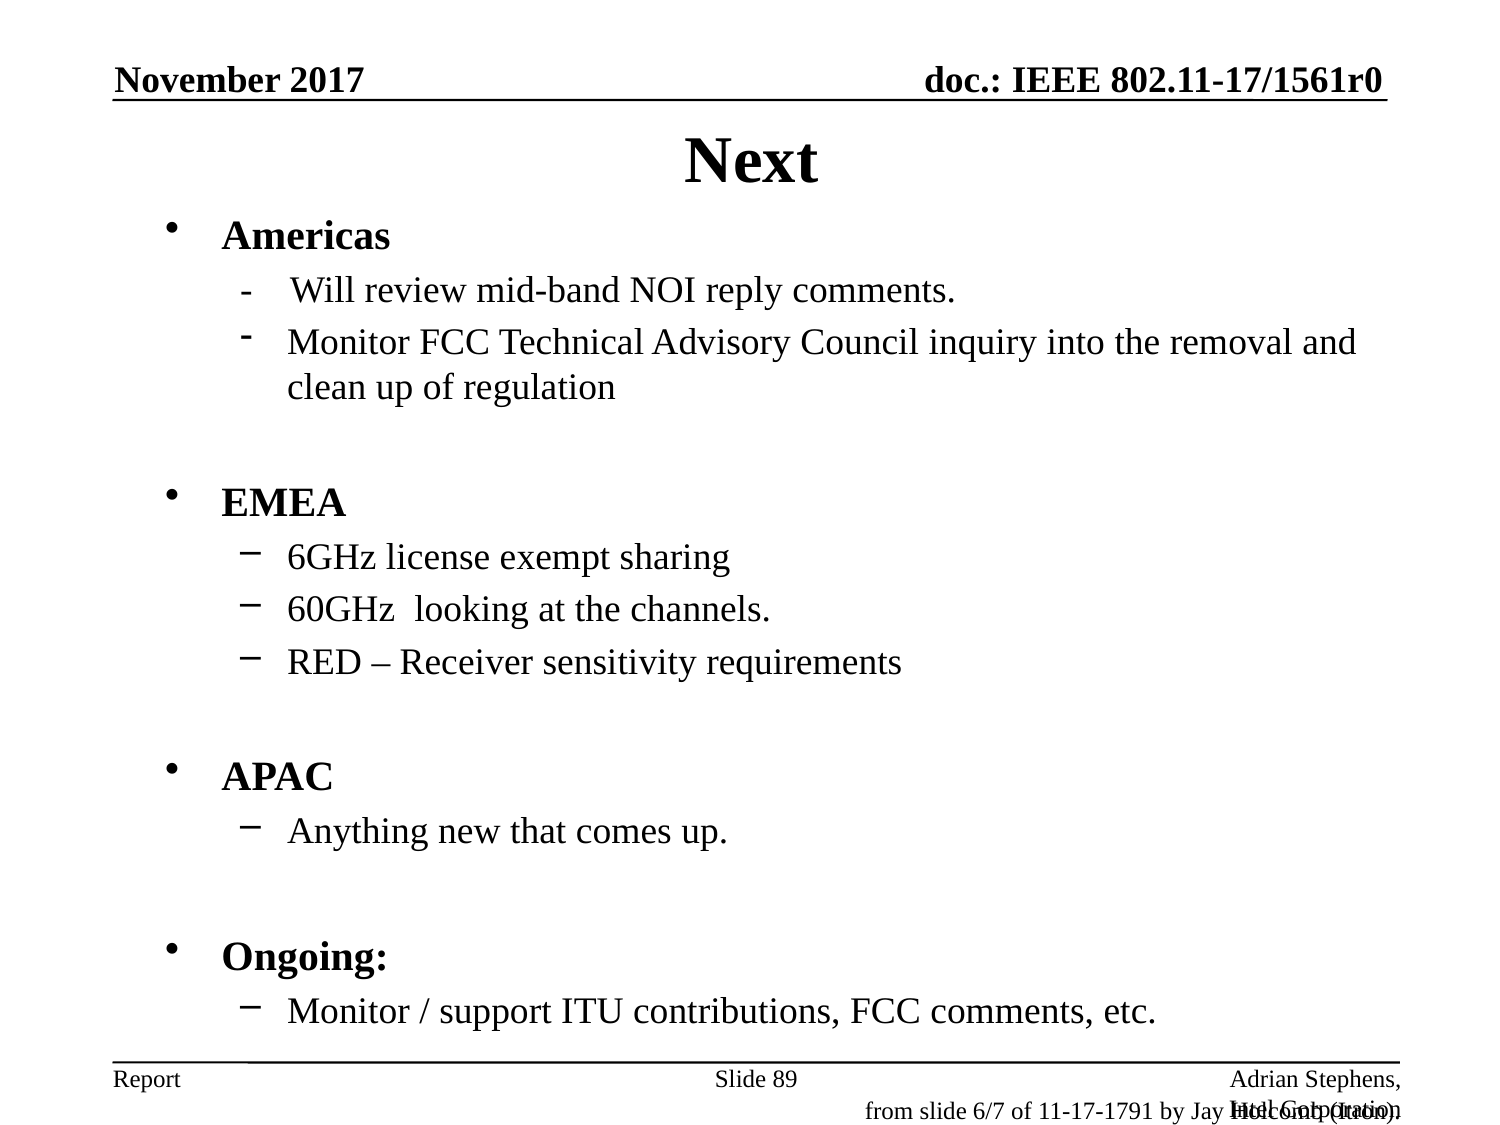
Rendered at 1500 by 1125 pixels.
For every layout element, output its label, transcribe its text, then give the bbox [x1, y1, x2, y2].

text_box from slide 6/7 of 11-17-1791 by Jay Holcomb (Itron). [343, 1087, 1417, 1125]
title Next [114, 112, 1390, 200]
footer Adrian Stephens, Intel Corporation [1188, 1061, 1402, 1087]
list Americas - Will review mid-band NOI reply comments. Monitor FCC Technical Advisory Council inquiry into the removal and clean up of regulation EMEA 6GHz license exempt sharing 60GHz looking at the channels. RED – Receiver sensitivity requirements APAC Anything new that comes up. Ongoing: Monitor / support ITU contributions, FCC comments, etc. [150, 200, 1425, 875]
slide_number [114, 54, 374, 101]
slide_number Slide 89 [711, 1061, 801, 1093]
